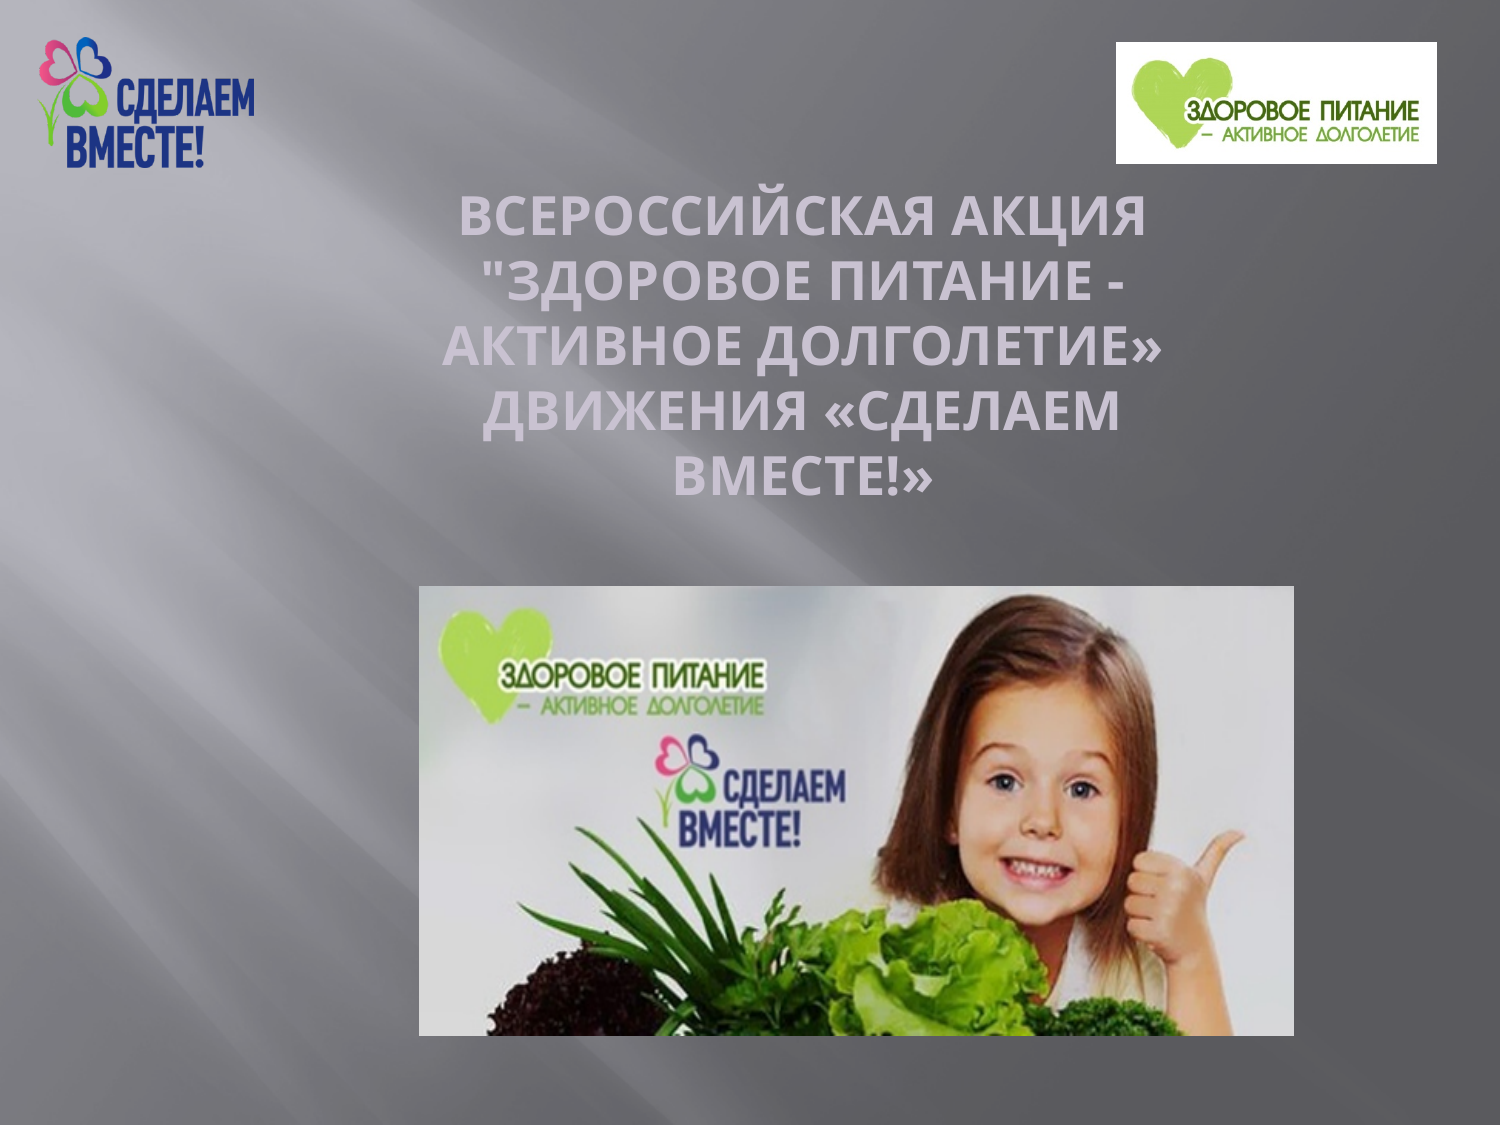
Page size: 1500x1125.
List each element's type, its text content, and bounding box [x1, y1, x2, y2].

picture [37, 37, 255, 168]
picture [1115, 42, 1437, 165]
text_box ВСЕРОССИЙСКАЯ АКЦИЯ "ЗДОРОВОЕ ПИТАНИЕ - АКТИВНОЕ ДОЛГОЛЕТИЕ» ДВИЖЕНИЯ «СДЕЛАЕМ ВМЕСТЕ!» [372, 267, 1235, 514]
picture [419, 585, 1294, 1036]
